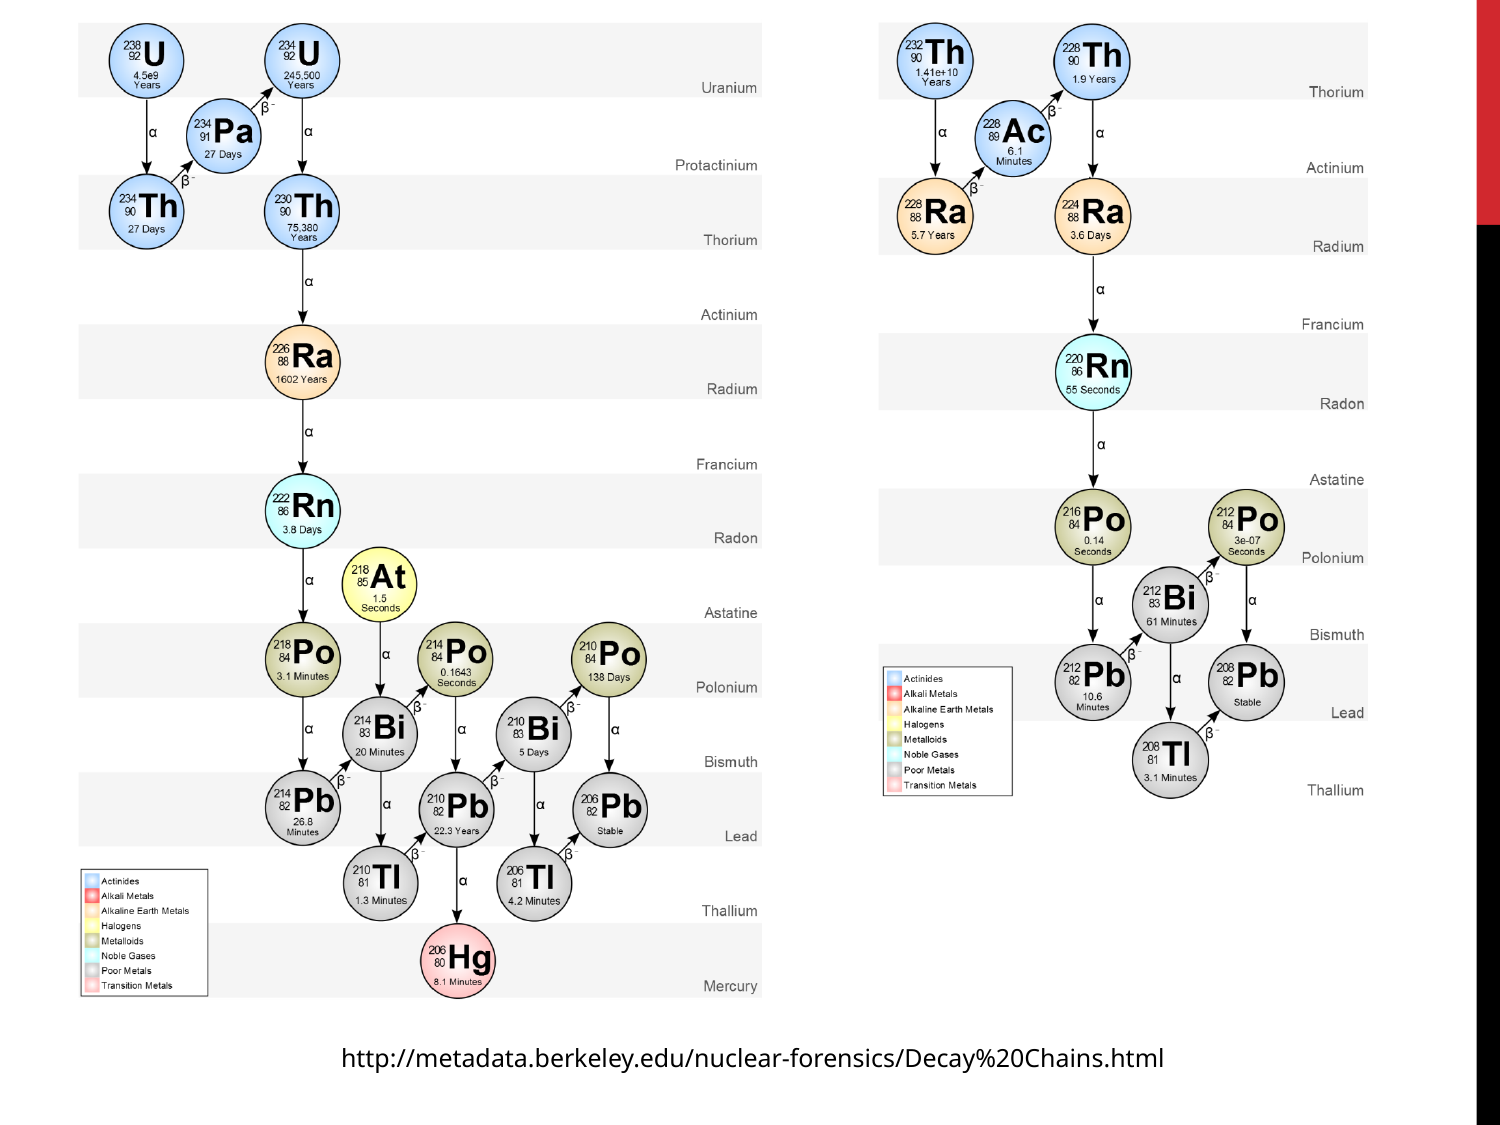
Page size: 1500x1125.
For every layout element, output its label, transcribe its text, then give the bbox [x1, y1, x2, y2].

picture [877, 18, 1369, 801]
text_box http://metadata.berkeley.edu/nuclear-forensics/Decay%20Chains.html [326, 1035, 1281, 1080]
picture [76, 18, 763, 1001]
